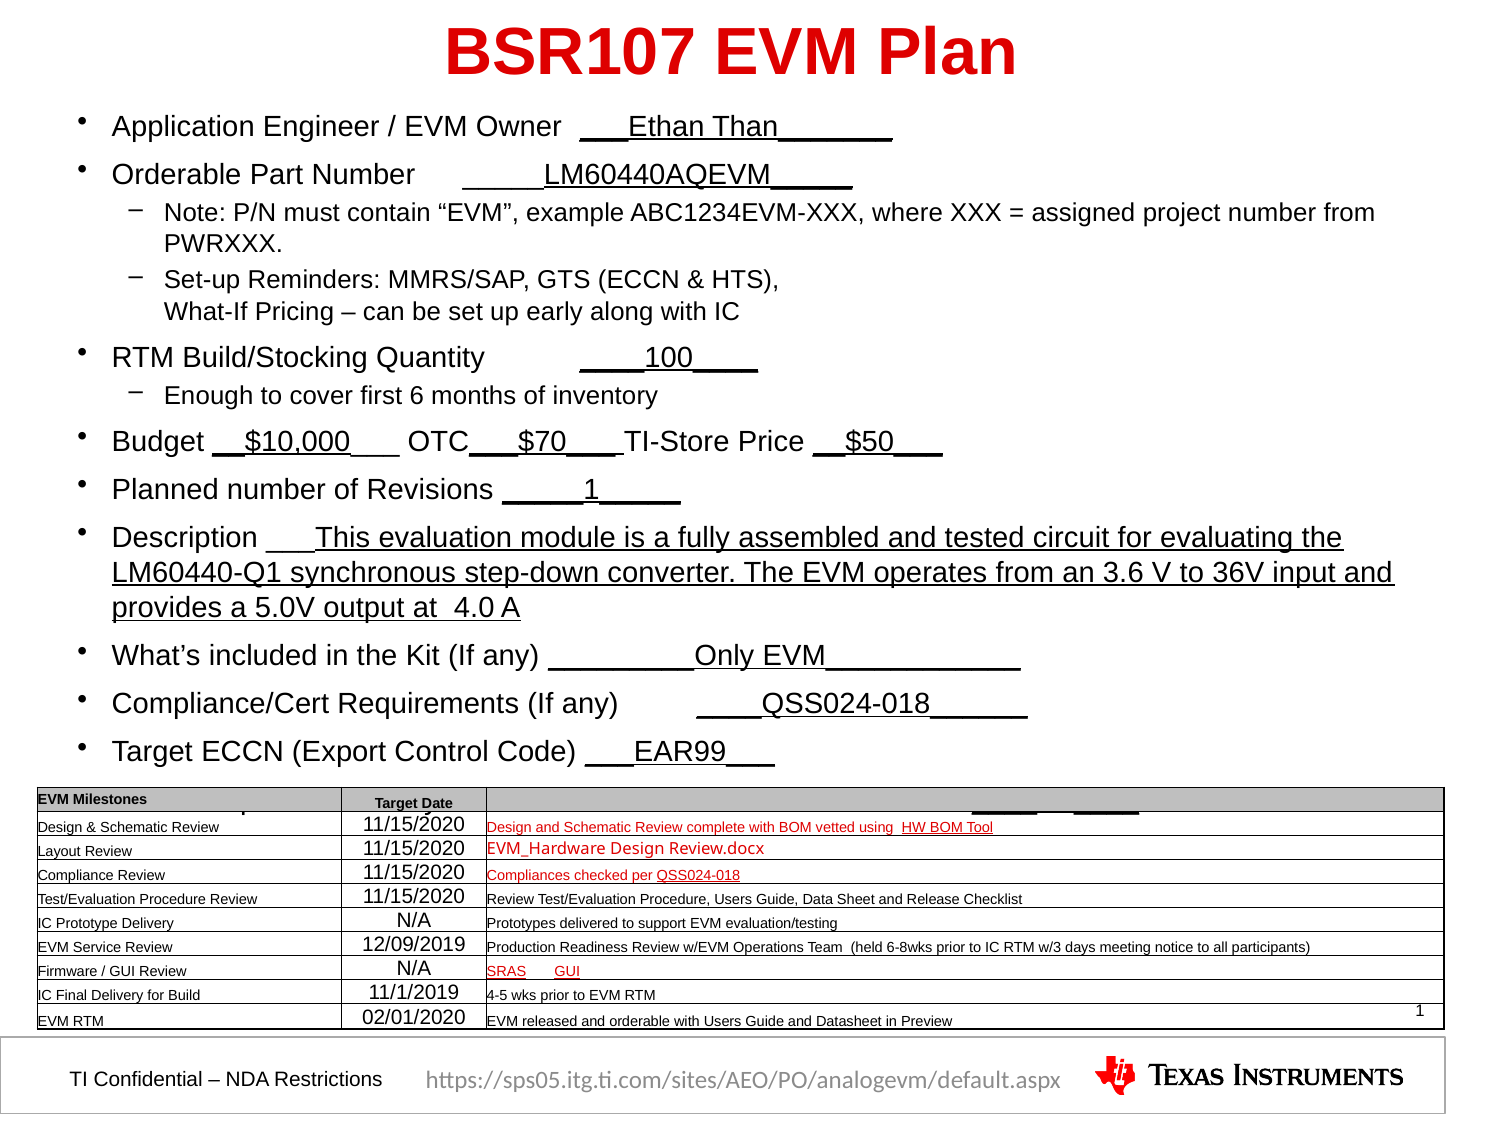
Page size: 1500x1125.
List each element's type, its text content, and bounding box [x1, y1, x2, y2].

table_header [487, 788, 1443, 811]
table_cell 11/15/2020 [342, 812, 486, 835]
table_cell EVM released and orderable with Users Guide and Datasheet in Preview [487, 1004, 1443, 1028]
table_header Target Date [342, 788, 486, 811]
table_cell 11/15/2020 [342, 836, 486, 859]
table_cell EVM RTM [38, 1004, 341, 1028]
list Application Engineer / EVM Owner ___Ethan Than_______ Orderable Part Number _____LM60440AQEVM_____ Note: P/N must contain “EVM”, example ABC1234EVM-XXX, where XXX = assigned project number from PWRXXX. Set-up Reminders: MMRS/SAP, GTS (ECCN & HTS), What-If Pricing – can be set up early along with IC RTM Build/Stocking Quantity ____100____ Enough to cover first 6 months of inventory Budget __$10,000___ OTC___$70___ TI-Store Price __$50___ Planned number of Revisions _____1_____ Description ___This evaluation module is a fully assembled and tested circuit for evaluating the LM60440-Q1 synchronous step-down converter. The EVM operates from an 3.6 V to 36V input and provides a 5.0V output at 4.0 A What’s included in the Kit (If any) _________Only EVM____________ Compliance/Cert Requirements (If any) ____QSS024-018______ Target ECCN (Export Control Code) ___EAR99___ Are there possible Safety concerns that will need additional review____No____ [62, 99, 1426, 787]
picture [1132, 1056, 1403, 1095]
table_cell Compliances checked per QSS024-018 [487, 860, 1443, 883]
table_cell 11/1/2019 [342, 980, 486, 1003]
table_cell Design & Schematic Review [38, 812, 341, 835]
table_cell Review Test/Evaluation Procedure, Users Guide, Data Sheet and Release Checklist [487, 884, 1443, 907]
table_cell 11/15/2020 [342, 860, 486, 883]
table_cell 02/01/2020 [342, 1004, 486, 1028]
table_cell Layout Review [38, 836, 341, 859]
table_cell Production Readiness Review w/EVM Operations Team (held 6-8wks prior to IC RTM w/3 days meeting notice to all participants) [487, 932, 1443, 955]
table_cell SRAS GUI [487, 956, 1443, 979]
table_cell IC Final Delivery for Build [38, 980, 341, 1003]
table_header EVM Milestones [38, 788, 341, 811]
table_cell Firmware / GUI Review [38, 956, 341, 979]
title BSR107 EVM Plan [37, 3, 1426, 106]
table_cell Test/Evaluation Procedure Review [38, 884, 341, 907]
table_cell 11/15/2020 [342, 884, 486, 907]
table_cell EVM_Hardware Design Review.docx [487, 836, 1443, 859]
text_box https://sps05.itg.ti.com/sites/AEO/PO/analogevm/default.aspx [356, 1049, 1132, 1108]
table_cell EVM Service Review [38, 932, 341, 955]
table_cell 12/09/2019 [342, 932, 486, 955]
table_cell N/A [342, 956, 486, 979]
table_cell N/A [342, 908, 486, 931]
table_cell Prototypes delivered to support EVM evaluation/testing [487, 908, 1443, 931]
table_cell Design and Schematic Review complete with BOM vetted using HW BOM Tool [487, 812, 1443, 835]
table_cell 4-5 wks prior to EVM RTM [487, 980, 1443, 1003]
table_cell Compliance Review [38, 860, 341, 883]
table_cell IC Prototype Delivery [38, 908, 341, 931]
